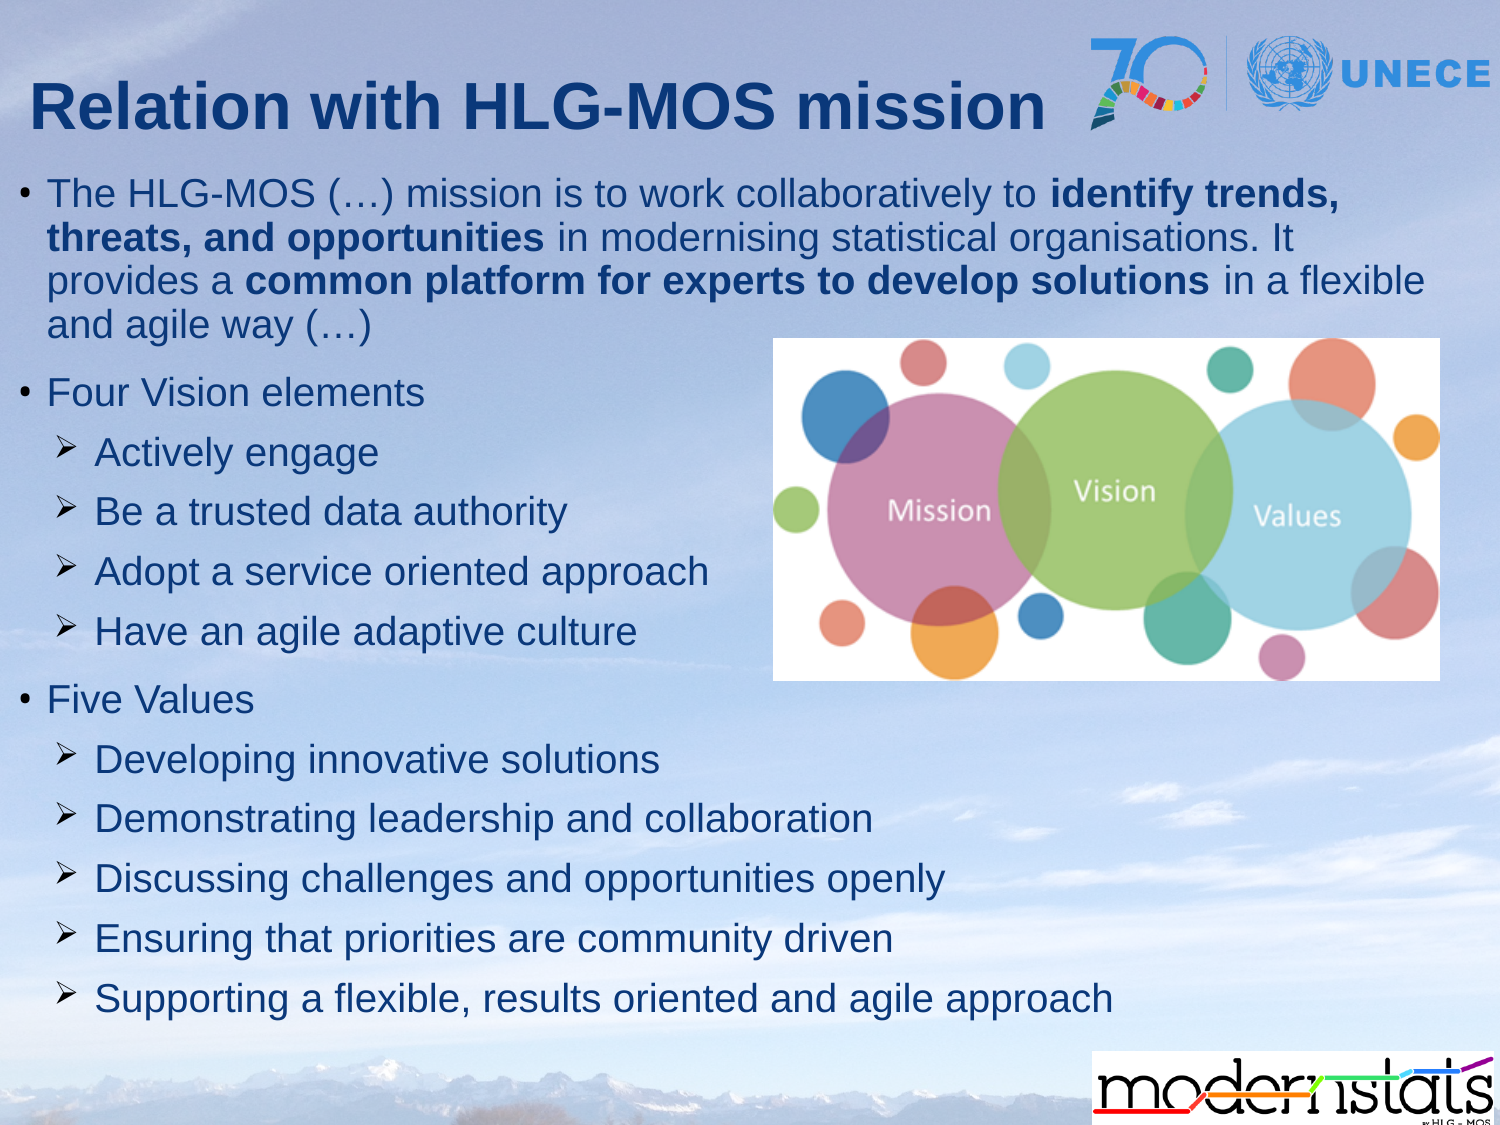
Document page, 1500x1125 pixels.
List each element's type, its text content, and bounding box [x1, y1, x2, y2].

title Relation with HLG-MOS mission [29, 19, 1282, 145]
list The HLG-MOS (…) mission is to work collaboratively to identify trends, threats, and opportunities in modernising statistical organisations. It provides a common platform for experts to develop solutions in a flexible and agile way (…) Four Vision elements Actively engage Be a trusted data authority Adopt a service oriented approach Have an agile adaptive culture Five Values Developing innovative solutions Demonstrating leadership and collaboration Discussing challenges and opportunities openly Ensuring that priorities are community driven Supporting a flexible, results oriented and agile approach [17, 172, 1459, 1024]
picture [1092, 1051, 1494, 1125]
picture [1282, 30, 1500, 133]
picture [773, 337, 1440, 681]
